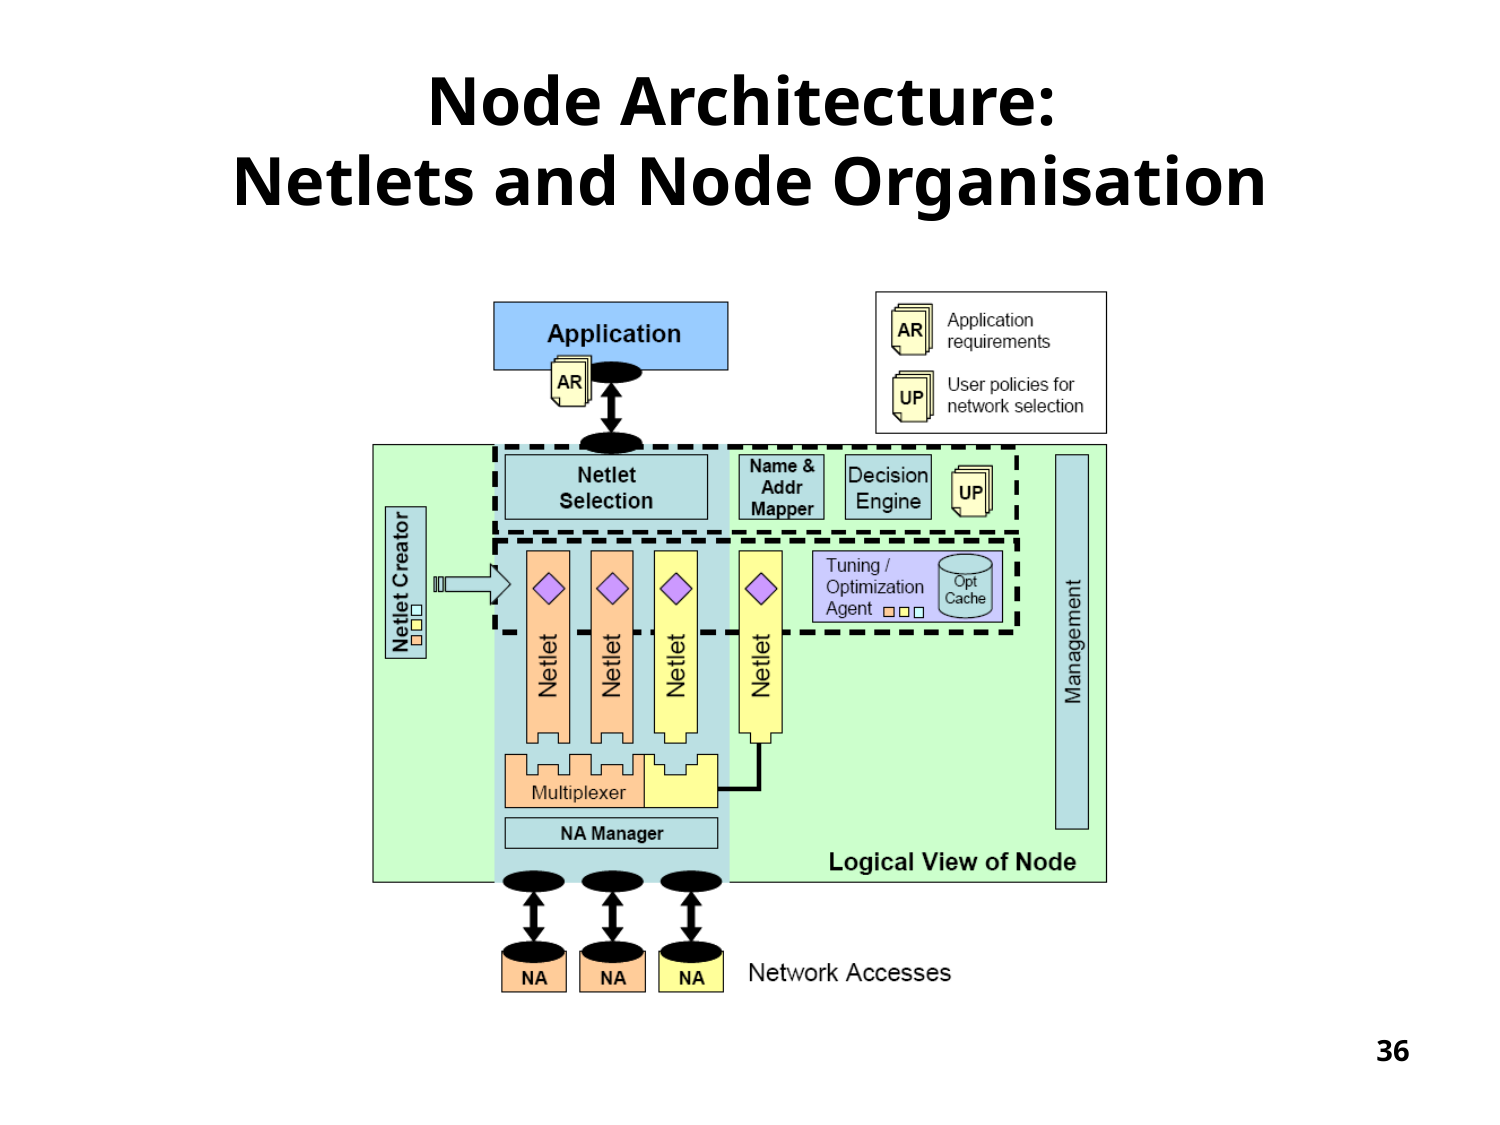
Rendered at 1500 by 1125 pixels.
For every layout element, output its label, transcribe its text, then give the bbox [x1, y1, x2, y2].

title Node Architecture: Netlets and Node Organisation [74, 44, 1426, 233]
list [341, 262, 1159, 1006]
slide_number 36 [1074, 1024, 1426, 1103]
